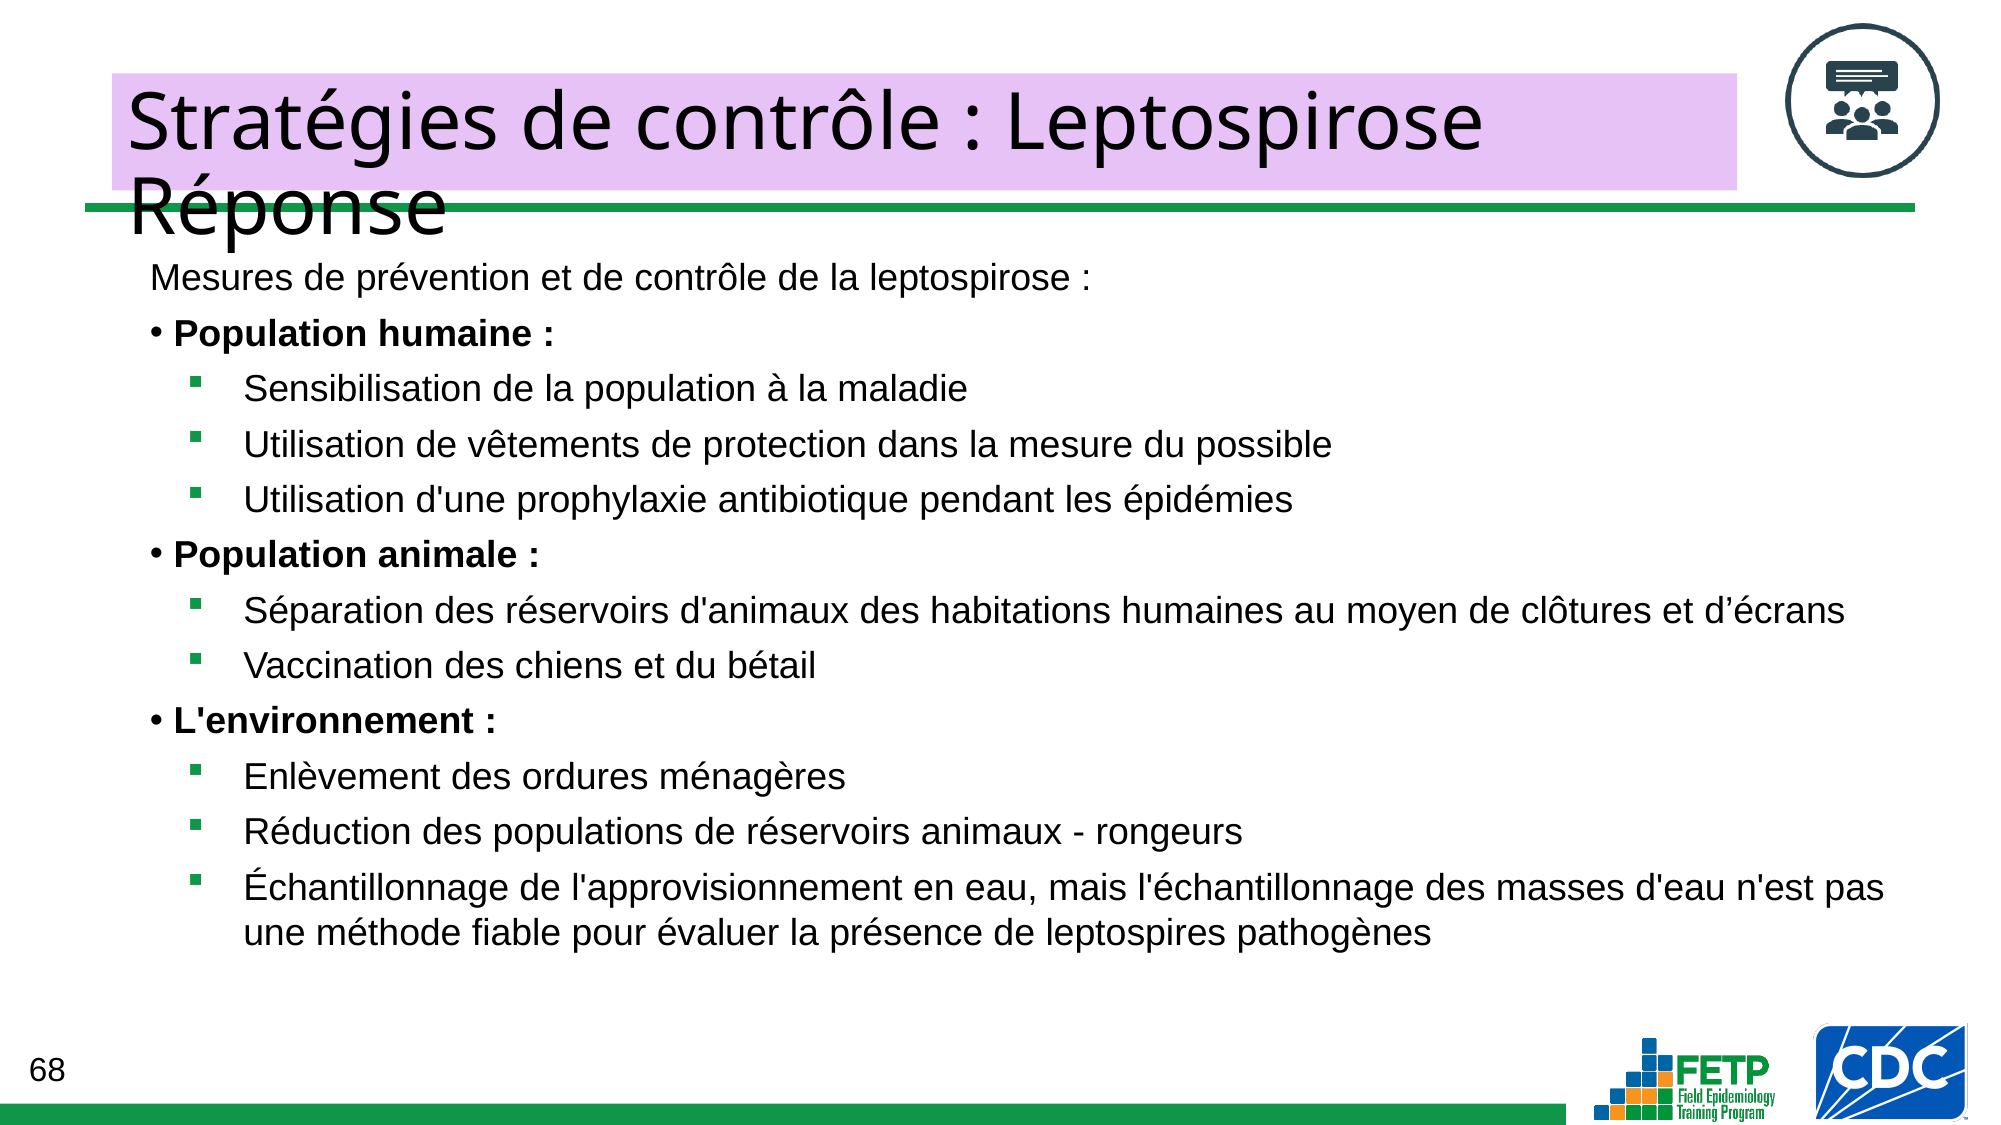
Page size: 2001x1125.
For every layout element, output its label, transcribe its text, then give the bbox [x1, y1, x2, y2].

picture [1594, 1038, 1775, 1122]
picture [1785, 23, 1940, 178]
title Stratégies de contrôle : Leptospirose Réponse [112, 73, 1738, 191]
picture [1813, 1023, 1968, 1122]
list Mesures de prévention et de contrôle de la leptospirose : Population humaine : Sensibilisation de la population à la maladie Utilisation de vêtements de protection dans la mesure du possible Utilisation d'une prophylaxie antibiotique pendant les épidémies Population animale : Séparation des réservoirs d'animaux des habitations humaines au moyen de clôtures et d’écrans Vaccination des chiens et du bétail L'environnement : Enlèvement des ordures ménagères Réduction des populations de réservoirs animaux - rongeurs Échantillonnage de l'approvisionnement en eau, mais l'échantillonnage des masses d'eau n'est pas une méthode fiable pour évaluer la présence de leptospires pathogènes [134, 245, 1916, 1008]
